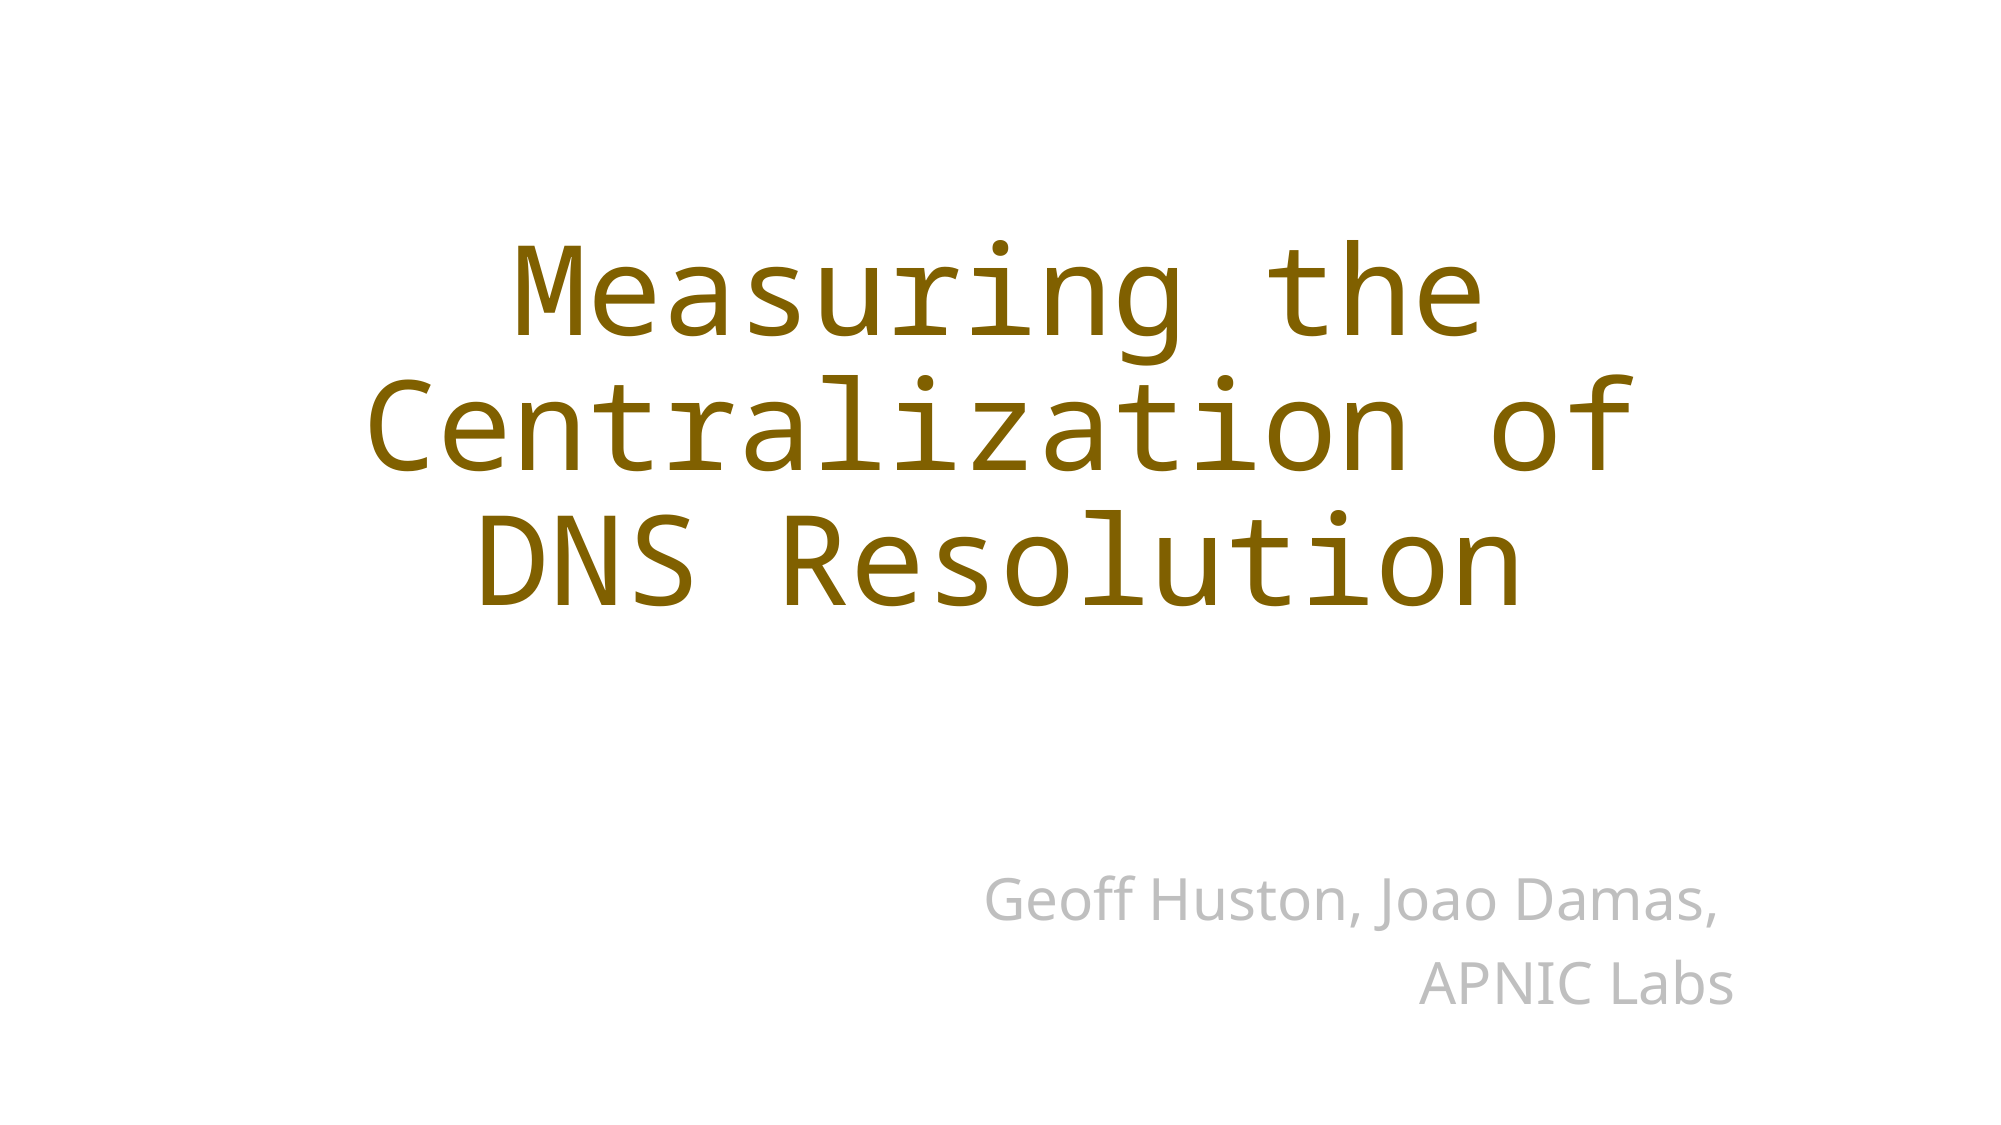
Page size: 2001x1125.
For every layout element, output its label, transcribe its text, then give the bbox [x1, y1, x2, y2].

title Measuring the Centralization of DNS Resolution [249, 184, 1750, 790]
subtitle Geoff Huston, Joao Damas, APNIC Labs [249, 862, 1750, 1029]
